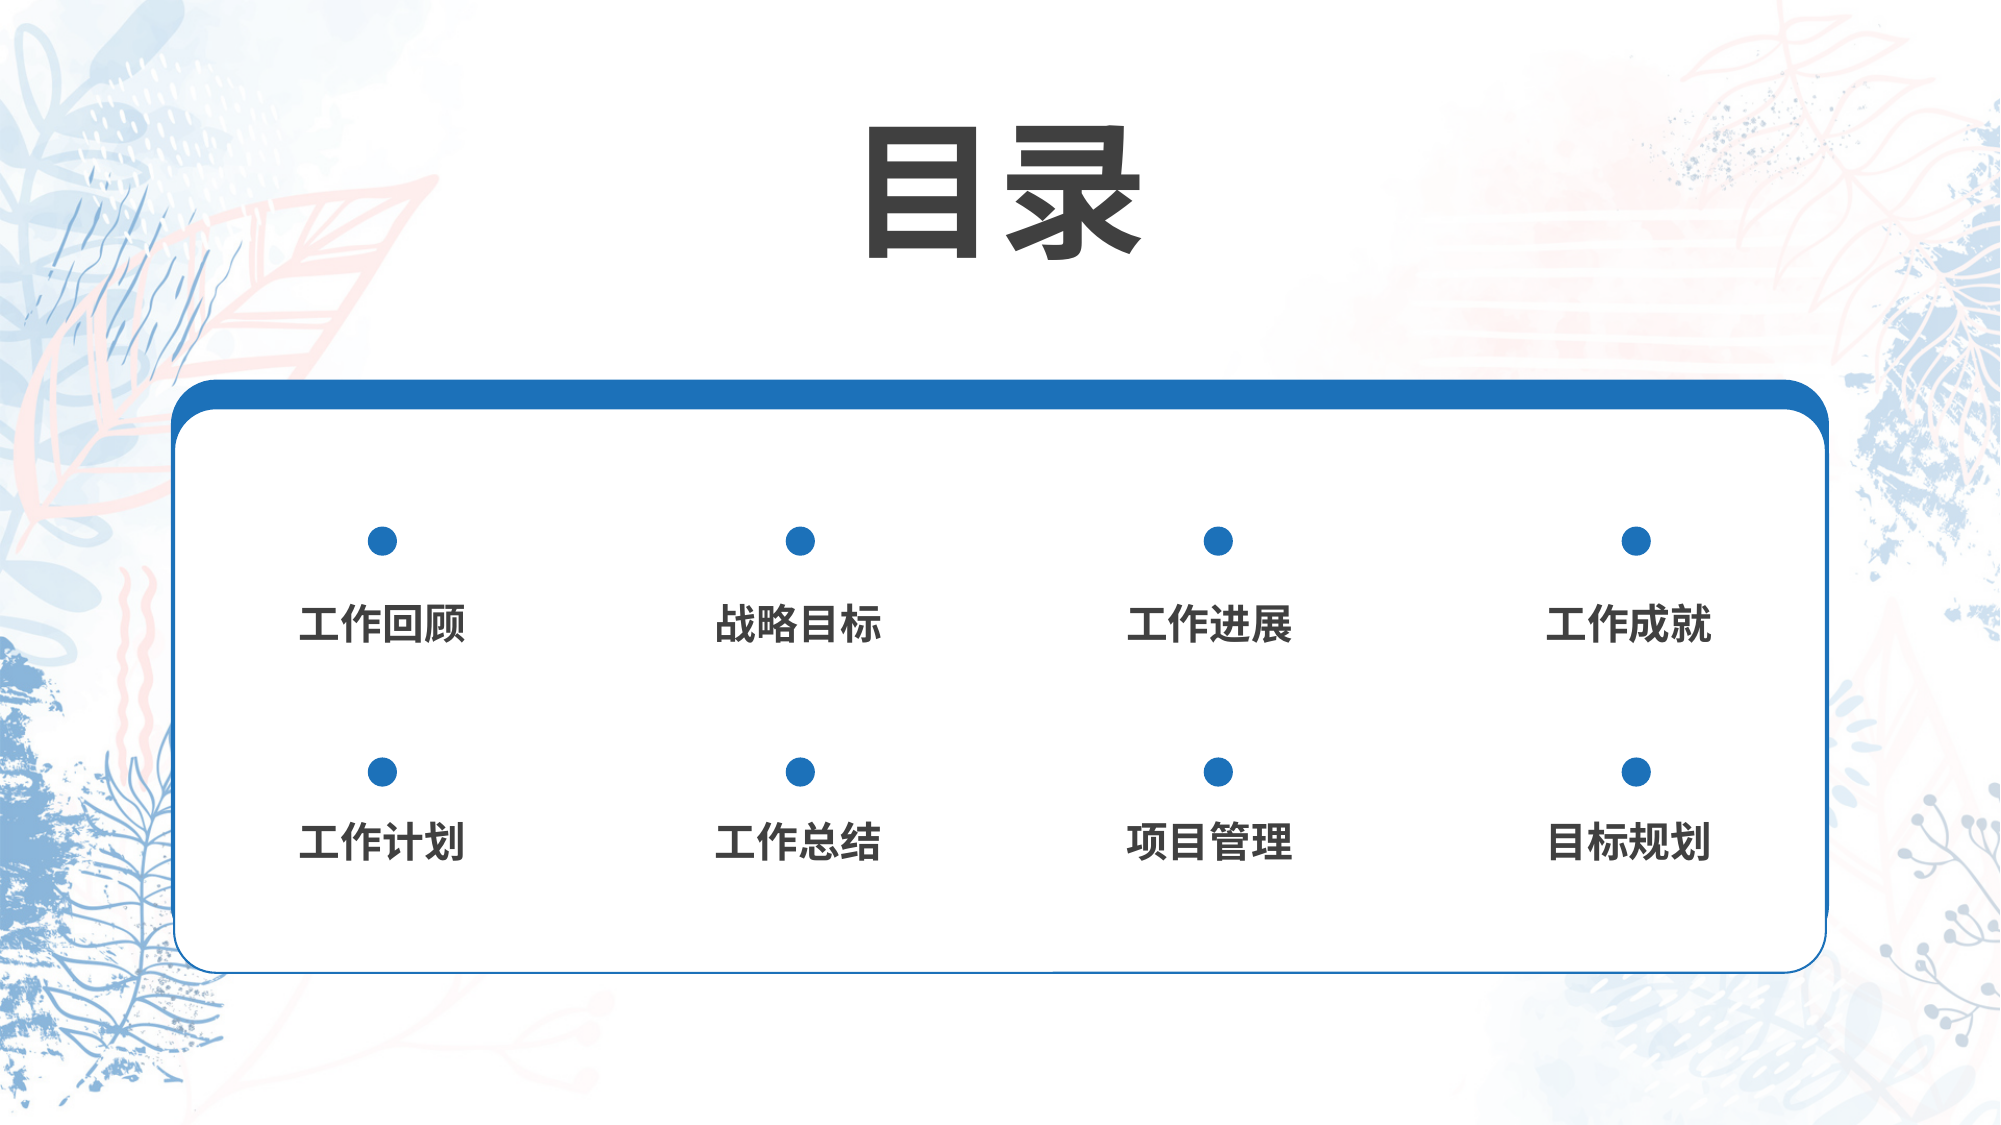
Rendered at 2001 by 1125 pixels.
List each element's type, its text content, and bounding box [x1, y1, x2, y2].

text_box [366, 756, 399, 788]
text_box [1620, 756, 1652, 788]
text_box 项目管理 [1044, 808, 1375, 873]
text_box 工作总结 [633, 808, 964, 873]
text_box 工作成就 [1463, 591, 1795, 656]
text_box [173, 381, 1827, 441]
text_box [173, 407, 1827, 974]
text_box [1620, 525, 1652, 557]
text_box 战略目标 [633, 591, 964, 656]
text_box [784, 525, 816, 557]
text_box 工作回顾 [216, 591, 548, 656]
text_box 工作计划 [216, 808, 548, 873]
text_box [1202, 525, 1234, 557]
text_box 目录 [432, 89, 1565, 285]
text_box 目标规划 [1463, 808, 1795, 873]
text_box [1202, 756, 1234, 788]
text_box [366, 525, 399, 557]
text_box [784, 756, 816, 788]
text_box 工作进展 [1044, 591, 1375, 656]
